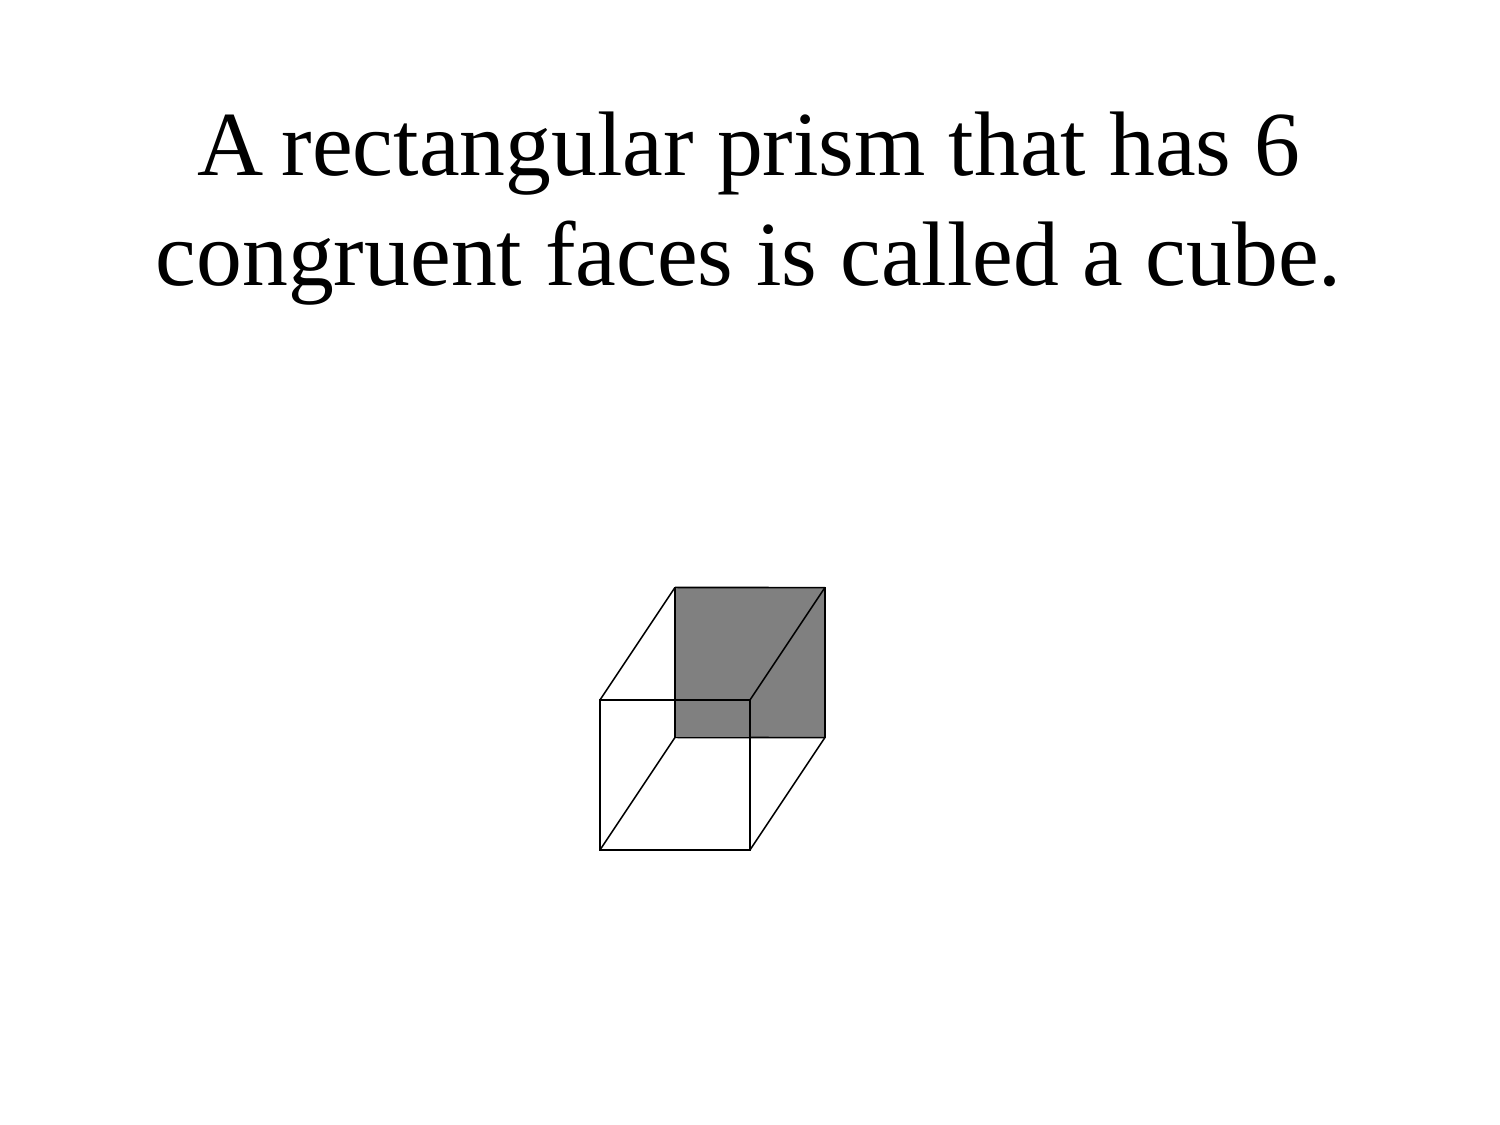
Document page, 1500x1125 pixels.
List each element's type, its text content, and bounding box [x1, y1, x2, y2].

text_box [674, 699, 750, 738]
text_box [599, 699, 750, 850]
text_box A rectangular prism that has 6 congruent faces is called a cube. [112, 99, 1388, 288]
text_box [676, 588, 825, 737]
